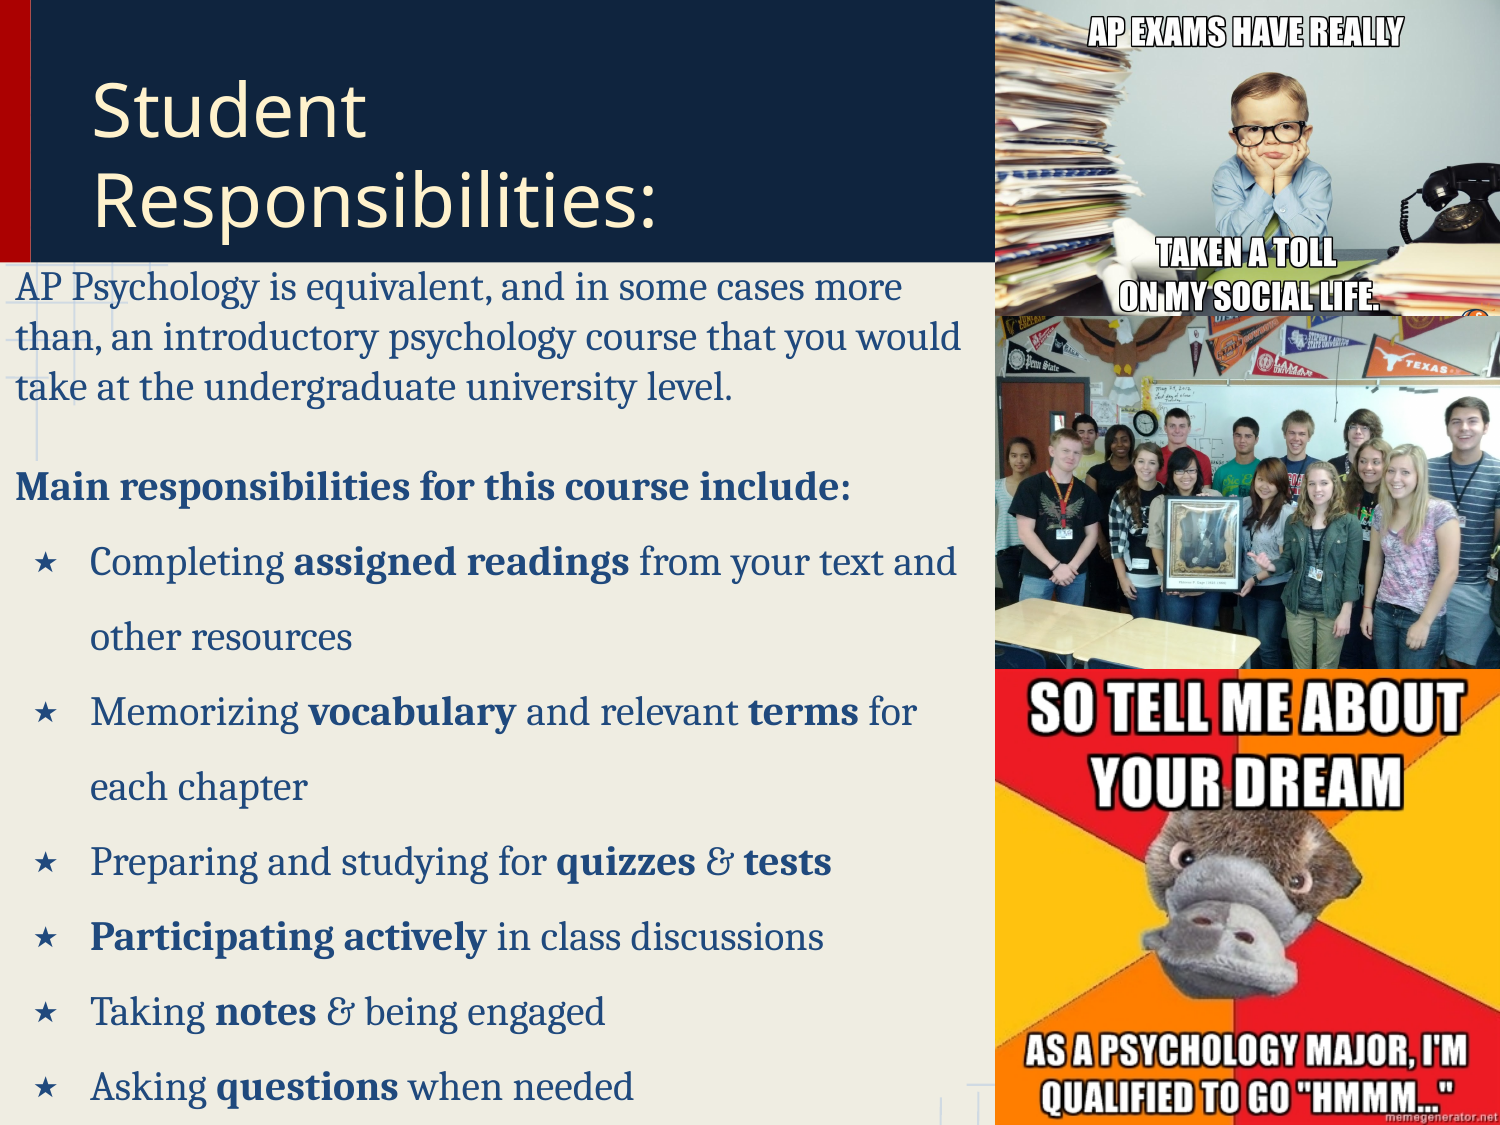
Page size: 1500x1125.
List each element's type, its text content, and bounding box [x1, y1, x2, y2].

picture [995, 0, 1500, 1125]
list AP Psychology is equivalent, and in some cases more than, an introductory psychology course that you would take at the undergraduate university level. Main responsibilities for this course include: Completing assigned readings from your text and other resources Memorizing vocabulary and relevant terms for each chapter Preparing and studying for quizzes & tests Participating actively in class discussions Taking notes & being engaged Asking questions when needed [0, 243, 990, 1125]
title Student Responsibilities: [76, 13, 679, 243]
